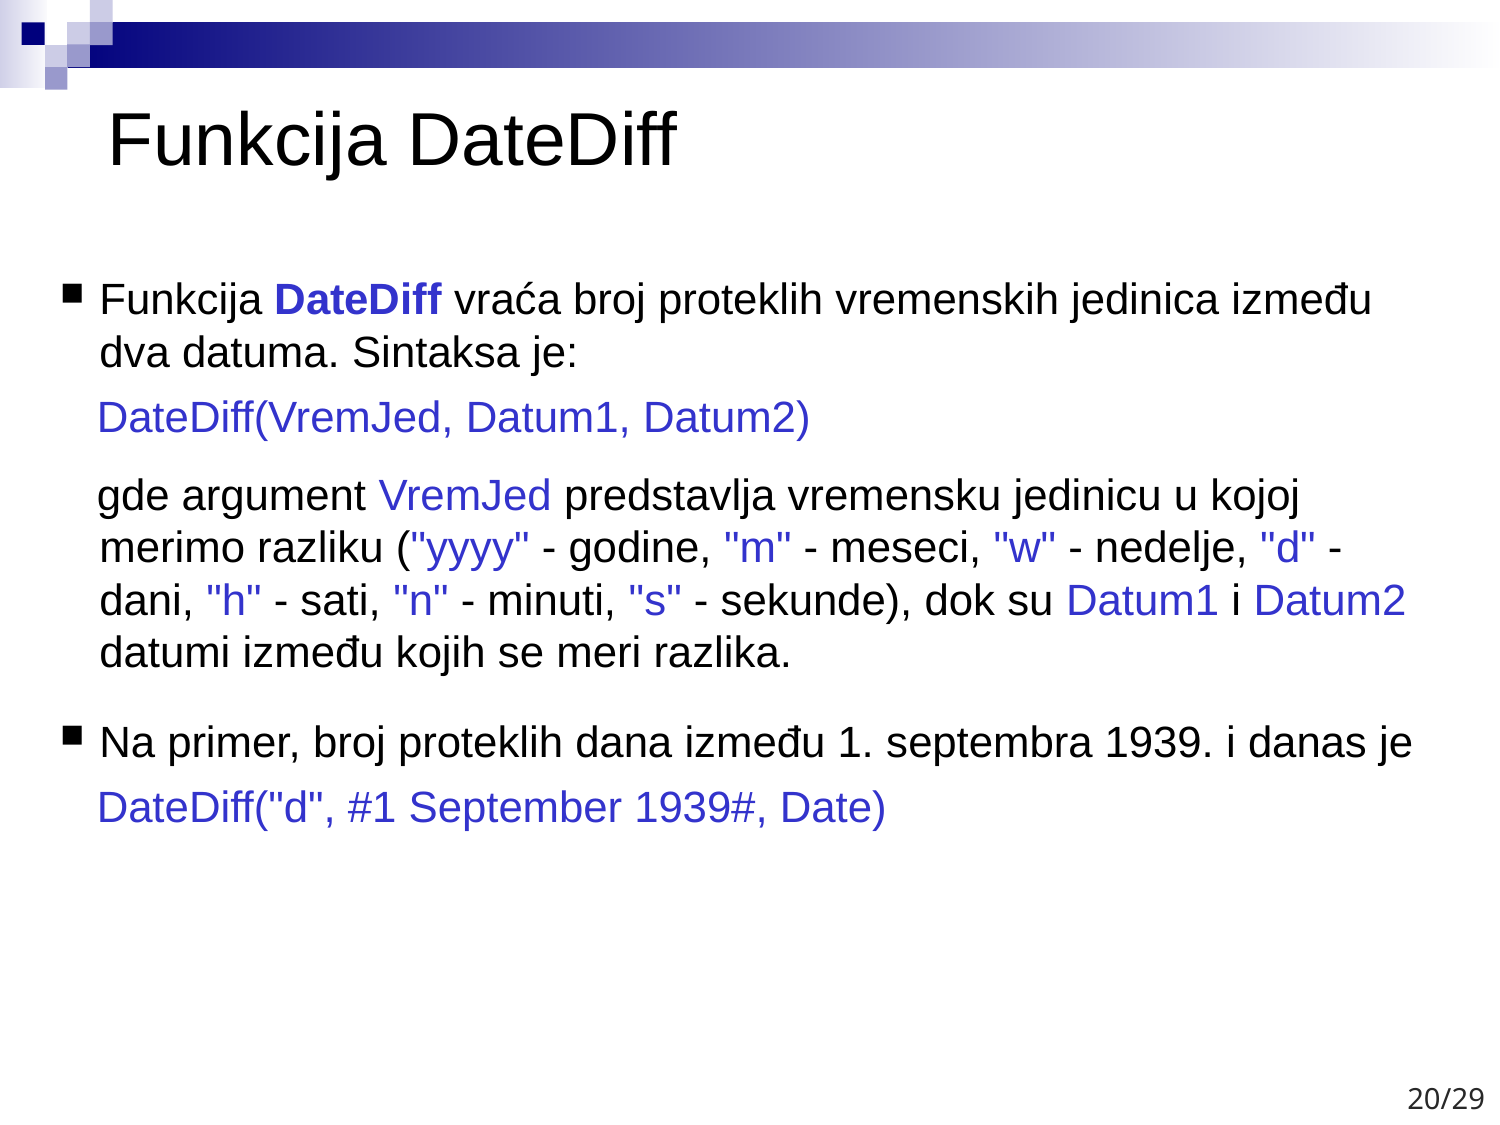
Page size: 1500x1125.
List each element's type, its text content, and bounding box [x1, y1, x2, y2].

text_box 20/29 [1374, 1072, 1500, 1123]
list Funkcija DateDiff vraća broj proteklih vremenskih jedinica između dva datuma. Sintaksa je: DateDiff(VremJed, Datum1, Datum2) gde argument VremJed predstavlja vremensku jedinicu u kojoj merimo razliku ("yyyy" - godine, "m" - meseci, "w" - nedelje, "d" - dani, "h" - sati, "n" - minuti, "s" - sekunde), dok su Datum1 i Datum2 datumi između kojih se meri razlika. Na primer, broj proteklih dana između 1. septembra 1939. i danas je DateDiff("d", #1 September 1939#, Date) [45, 263, 1454, 868]
title Funkcija DateDiff [92, 75, 715, 197]
